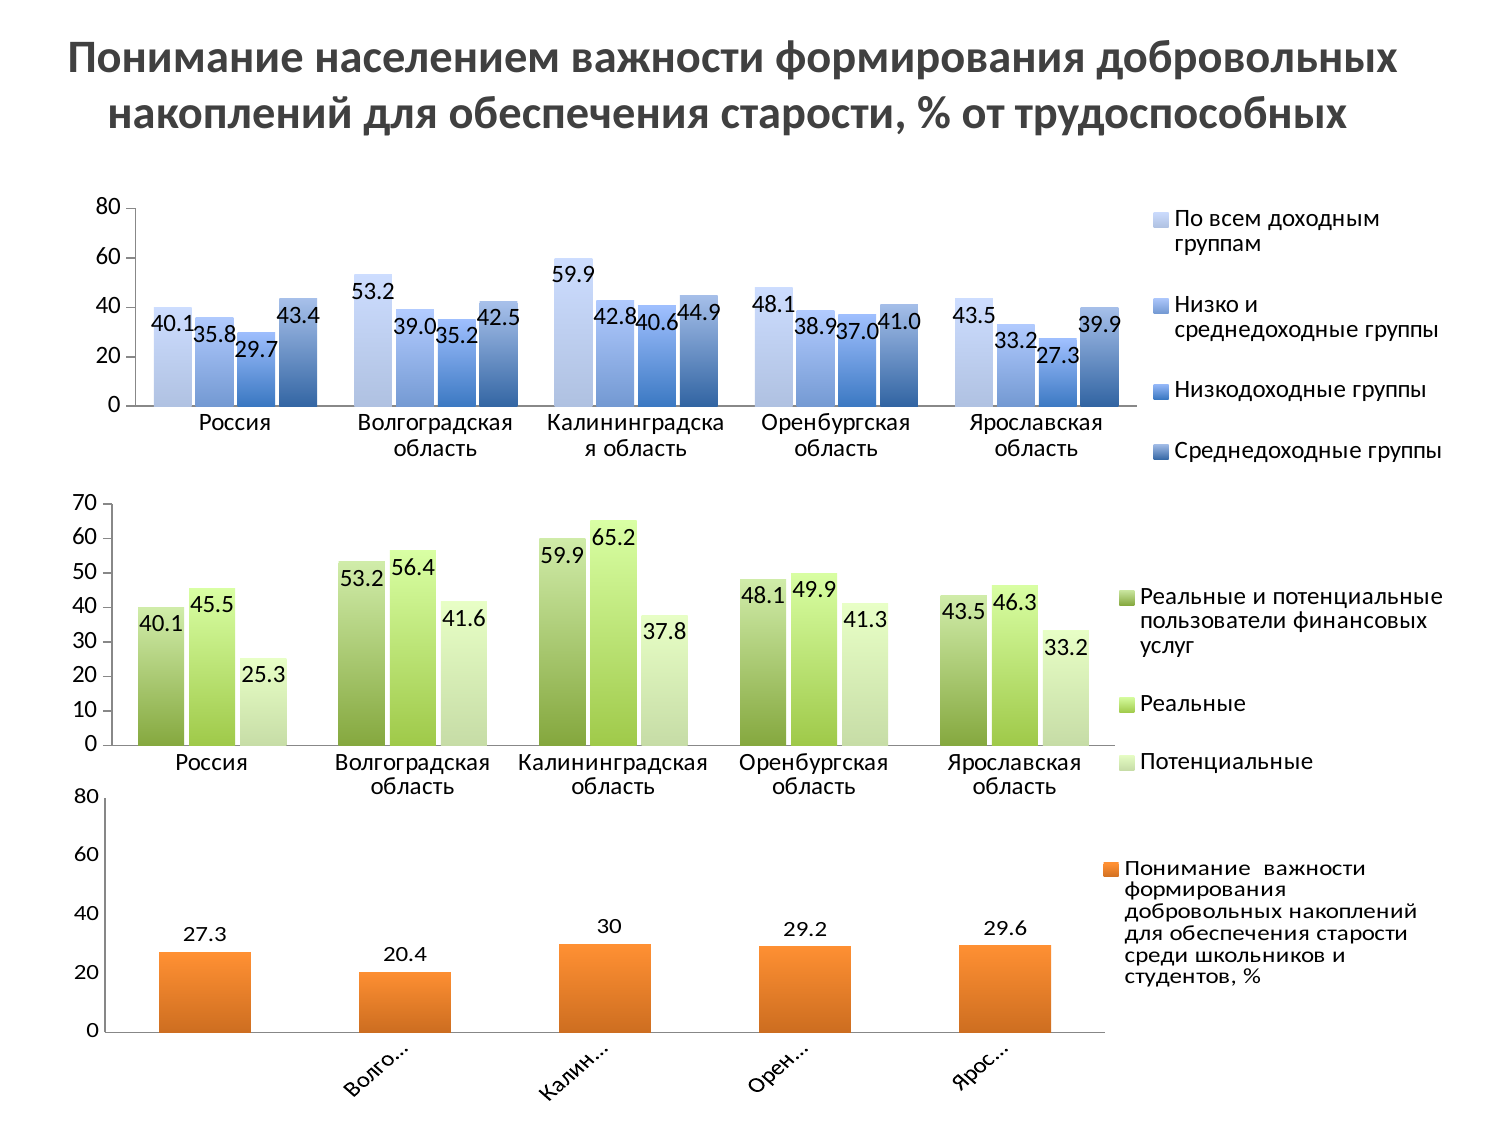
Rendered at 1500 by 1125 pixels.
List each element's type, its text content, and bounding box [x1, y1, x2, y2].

text_box Понимание населением важности формирования добровольных накоплений для обеспечения старости, % от трудоспособных [42, 19, 1424, 160]
chart [42, 158, 1459, 1107]
